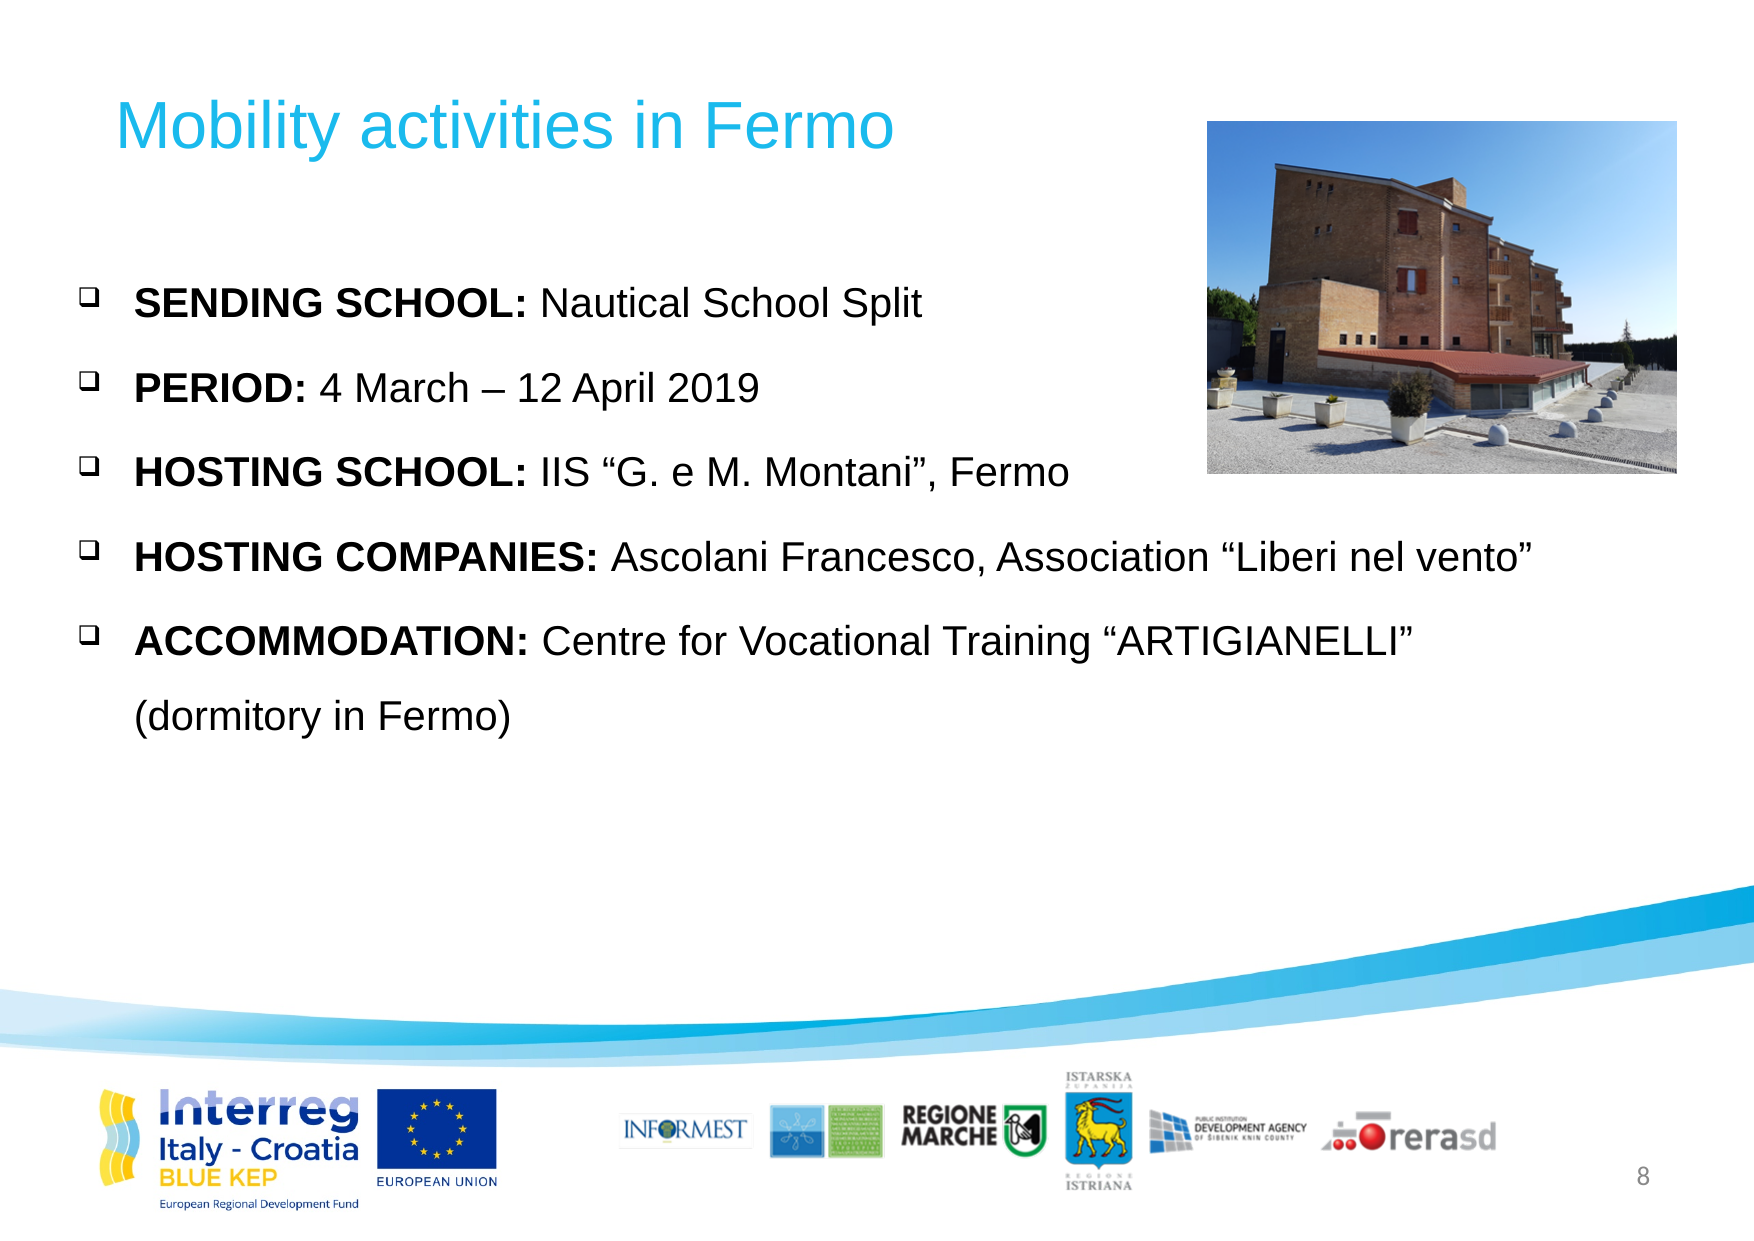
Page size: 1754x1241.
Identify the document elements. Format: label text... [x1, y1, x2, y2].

slide_number 8 [1607, 1141, 1666, 1208]
text_box Mobility activities in Fermo [98, 72, 1650, 170]
text_box SENDING SCHOOL: Nautical School Split PERIOD: 4 March – 12 April 2019 HOSTING SCHOOL: IIS “G. e M. Montani”, Fermo HOSTING COMPANIES: Ascolani Francesco, Association “Liberi nel vento” ACCOMMODATION: Centre for Vocational Training “ARTIGIANELLI” (dormitory in Fermo) [62, 211, 1621, 747]
picture [0, 0, 1754, 1241]
